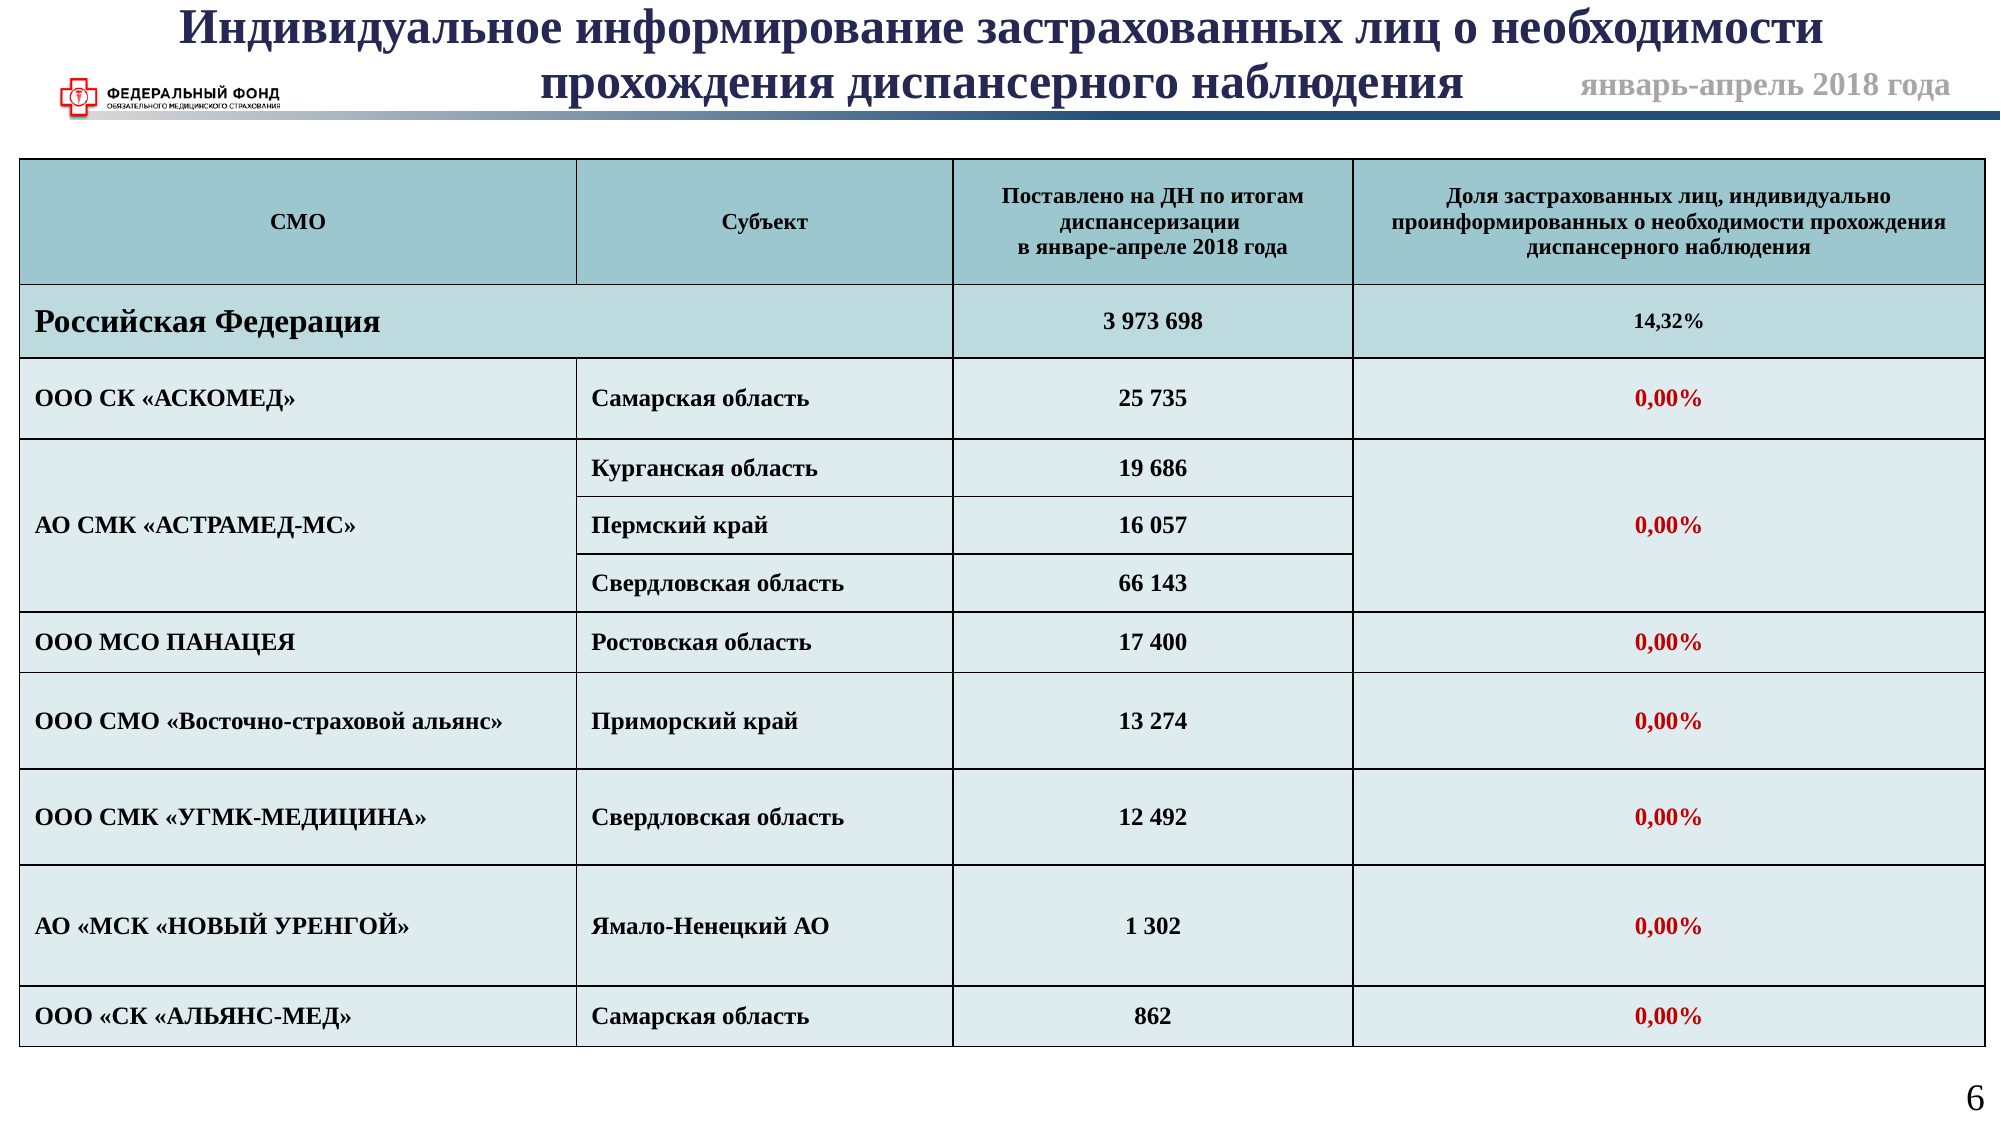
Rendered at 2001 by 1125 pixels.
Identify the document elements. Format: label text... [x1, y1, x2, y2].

table_cell 862 [954, 987, 1352, 1046]
table_cell АО «МСК «НОВЫЙ УРЕНГОЙ» [20, 866, 576, 985]
table_cell 0,00% [1354, 673, 1984, 768]
table_cell Российская Федерация [20, 285, 952, 357]
table_cell Ростовская область [577, 613, 952, 672]
table_cell 19 686 [954, 440, 1352, 496]
table_cell 0,00% [1354, 440, 1984, 611]
table_cell ООО «СК «АЛЬЯНС-МЕД» [20, 987, 576, 1046]
text_box январь-апрель 2018 года [1565, 54, 1967, 110]
table_header Субъект [577, 160, 952, 284]
table_cell 3 973 698 [954, 285, 1352, 357]
table_cell 0,00% [1354, 770, 1984, 864]
picture [58, 103, 280, 120]
table_header Поставлено на ДН по итогам диспансеризации в январе-апреле 2018 года [954, 160, 1352, 284]
table_cell 66 143 [954, 555, 1352, 611]
table_cell Курганская область [577, 440, 952, 496]
table_cell 0,00% [1354, 359, 1984, 438]
table_cell 12 492 [954, 770, 1352, 864]
table_cell 0,00% [1354, 613, 1984, 672]
table_cell 25 735 [954, 359, 1352, 438]
table_cell Свердловская область [577, 770, 952, 864]
table_cell ООО СМК «УГМК-МЕДИЦИНА» [20, 770, 576, 864]
table_cell 16 057 [954, 497, 1352, 553]
table_header СМО [20, 160, 576, 284]
table_cell 14,32% [1354, 285, 1984, 357]
table_cell 1 302 [954, 866, 1352, 985]
table_cell Приморский край [577, 673, 952, 768]
text_box Индивидуальное информирование застрахованных лиц о необходимости прохождения диспансерного наблюдения [57, 6, 1947, 103]
table_cell Самарская область [577, 987, 952, 1046]
table_cell АО СМК «АСТРАМЕД-МС» [20, 440, 576, 611]
table_cell Ямало-Ненецкий АО [577, 866, 952, 985]
table_header Доля застрахованных лиц, индивидуально проинформированных о необходимости прохождения диспансерного наблюдения [1354, 160, 1984, 284]
table_cell Свердловская область [577, 555, 952, 611]
table_cell Пермский край [577, 497, 952, 553]
table_cell ООО МСО ПАНАЦЕЯ [20, 613, 576, 672]
table_cell 13 274 [954, 673, 1352, 768]
table_cell 0,00% [1354, 987, 1984, 1046]
table_cell ООО СК «АСКОМЕД» [20, 359, 576, 438]
table_cell 17 400 [954, 613, 1352, 672]
table_cell Самарская область [577, 359, 952, 438]
table_cell 0,00% [1354, 866, 1984, 985]
slide_number 6 [1550, 1065, 2000, 1125]
table_cell ООО СМО «Восточно-страховой альянс» [20, 673, 576, 768]
